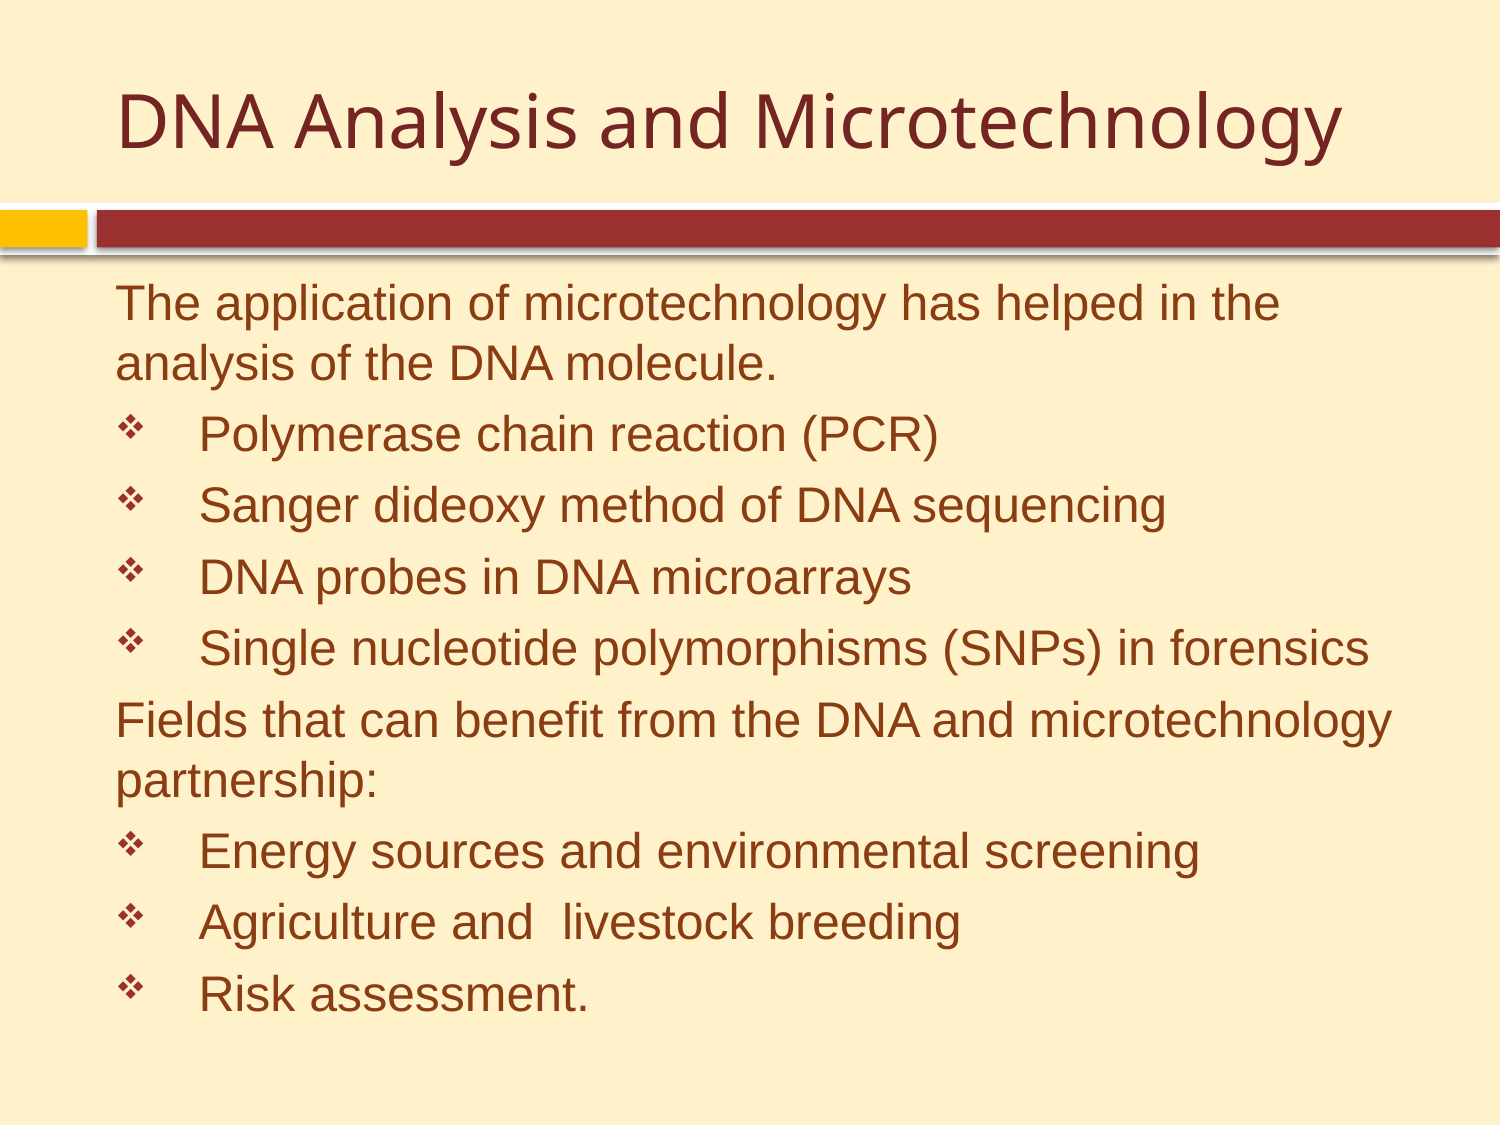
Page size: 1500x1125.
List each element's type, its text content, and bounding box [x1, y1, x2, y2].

title DNA Analysis and Microtechnology [100, 37, 1438, 200]
list The application of microtechnology has helped in the analysis of the DNA molecule. Polymerase chain reaction (PCR) Sanger dideoxy method of DNA sequencing DNA probes in DNA microarrays Single nucleotide polymorphisms (SNPs) in forensics Fields that can benefit from the DNA and microtechnology partnership: Energy sources and environmental screening Agriculture and livestock breeding Risk assessment. [100, 262, 1438, 1042]
